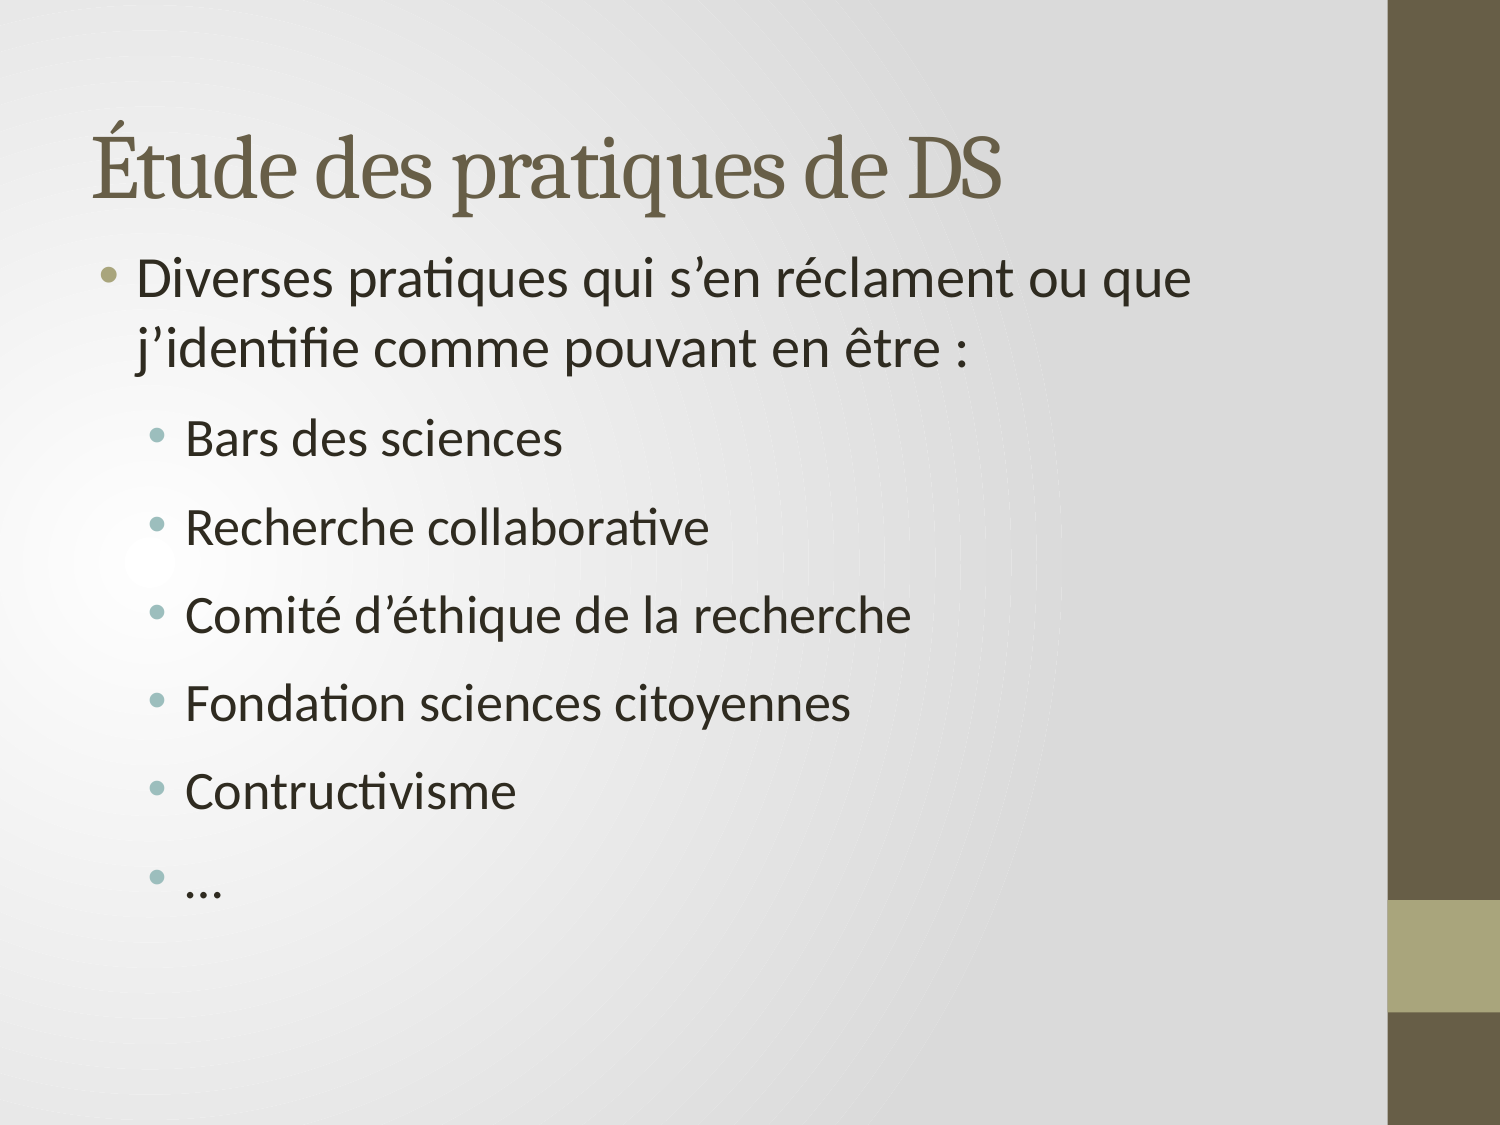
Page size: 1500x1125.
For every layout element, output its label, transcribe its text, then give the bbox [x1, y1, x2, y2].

title Étude des pratiques de DS [75, 67, 1325, 256]
list Diverses pratiques qui s’en réclament ou que j’identifie comme pouvant en être : Bars des sciences Recherche collaborative Comité d’éthique de la recherche Fondation sciences citoyennes Contructivisme … [64, 231, 1315, 980]
